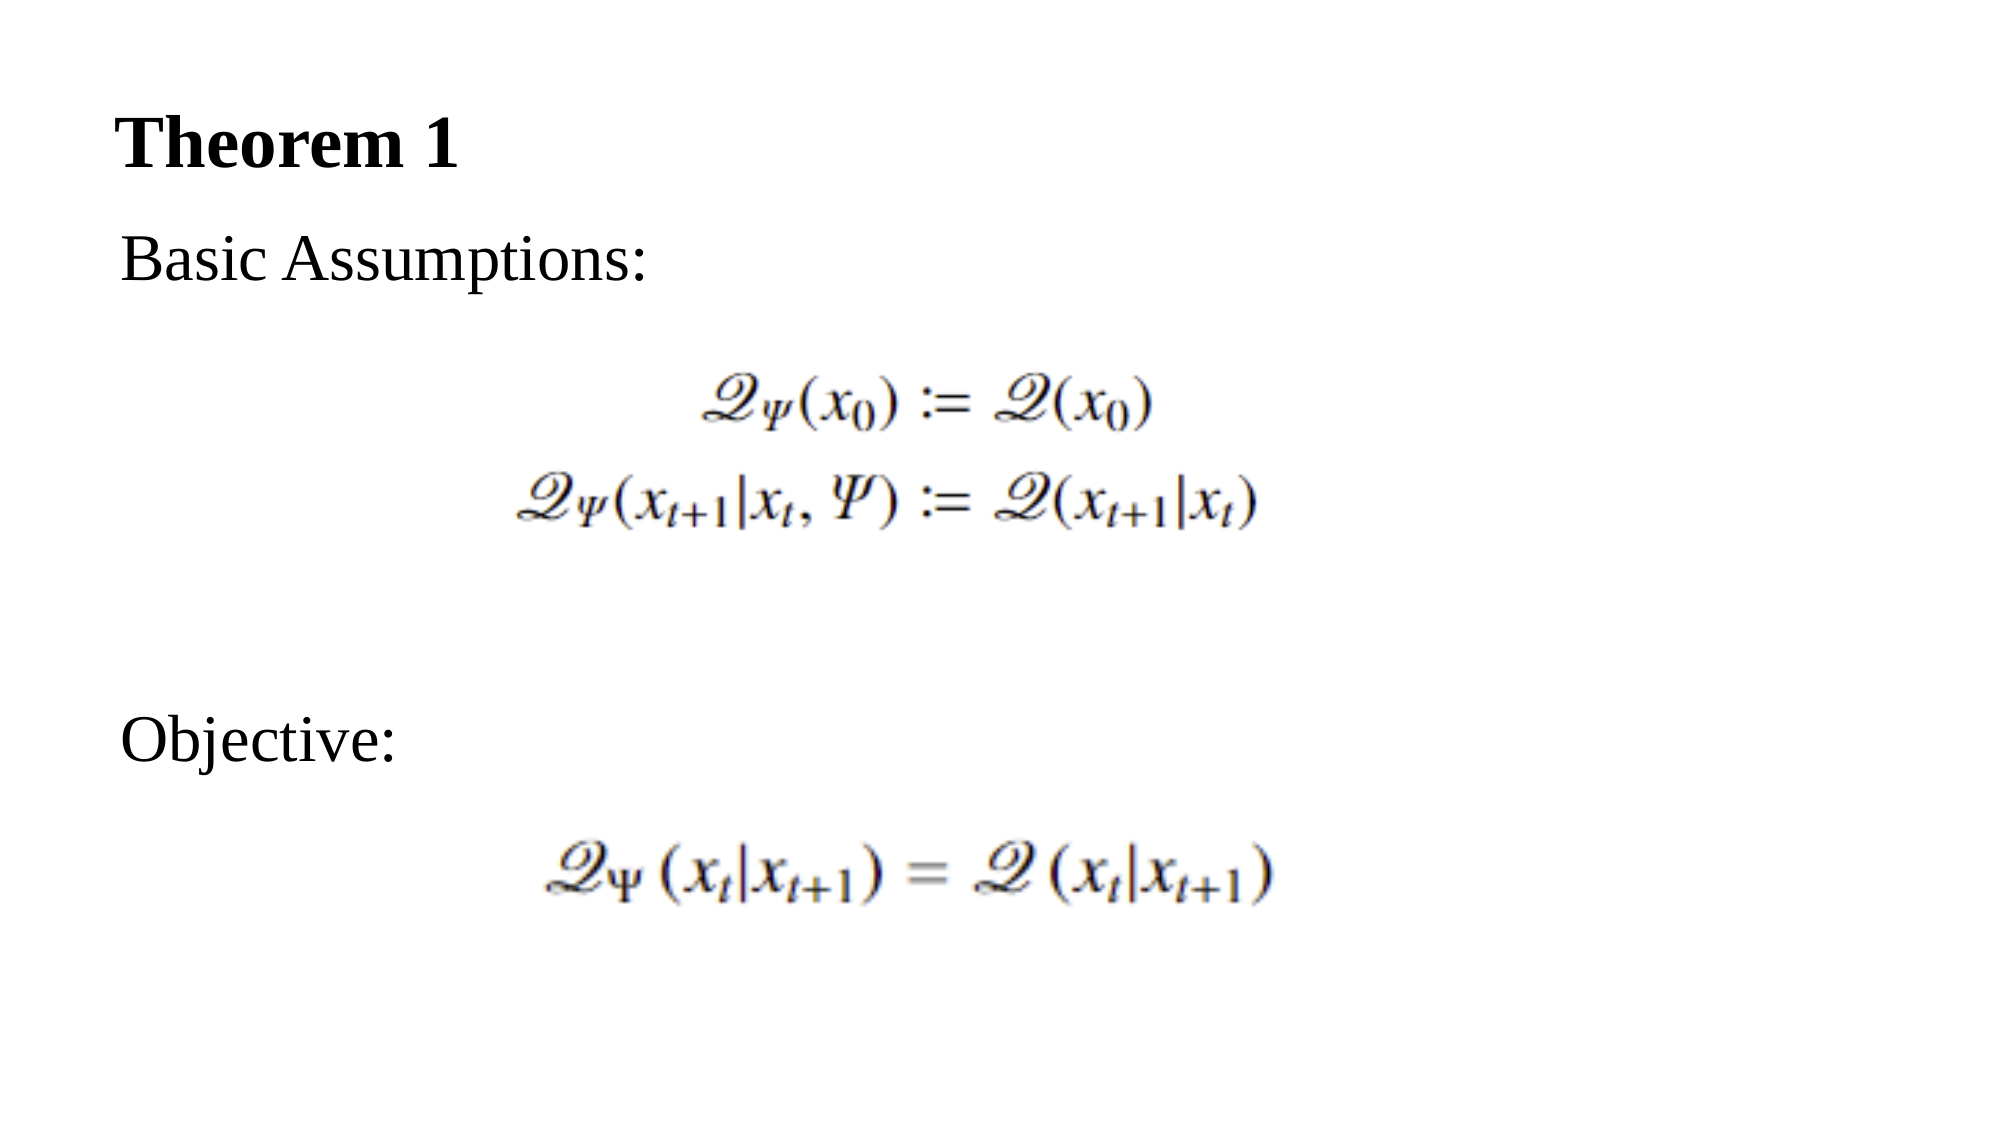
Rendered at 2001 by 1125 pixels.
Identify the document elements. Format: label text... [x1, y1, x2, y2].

picture [414, 319, 1369, 591]
text_box Basic Assumptions: [71, 206, 1027, 302]
text_box Objective: [71, 687, 1027, 782]
picture [487, 727, 1394, 965]
text_box Theorem 1 [99, 85, 1100, 281]
